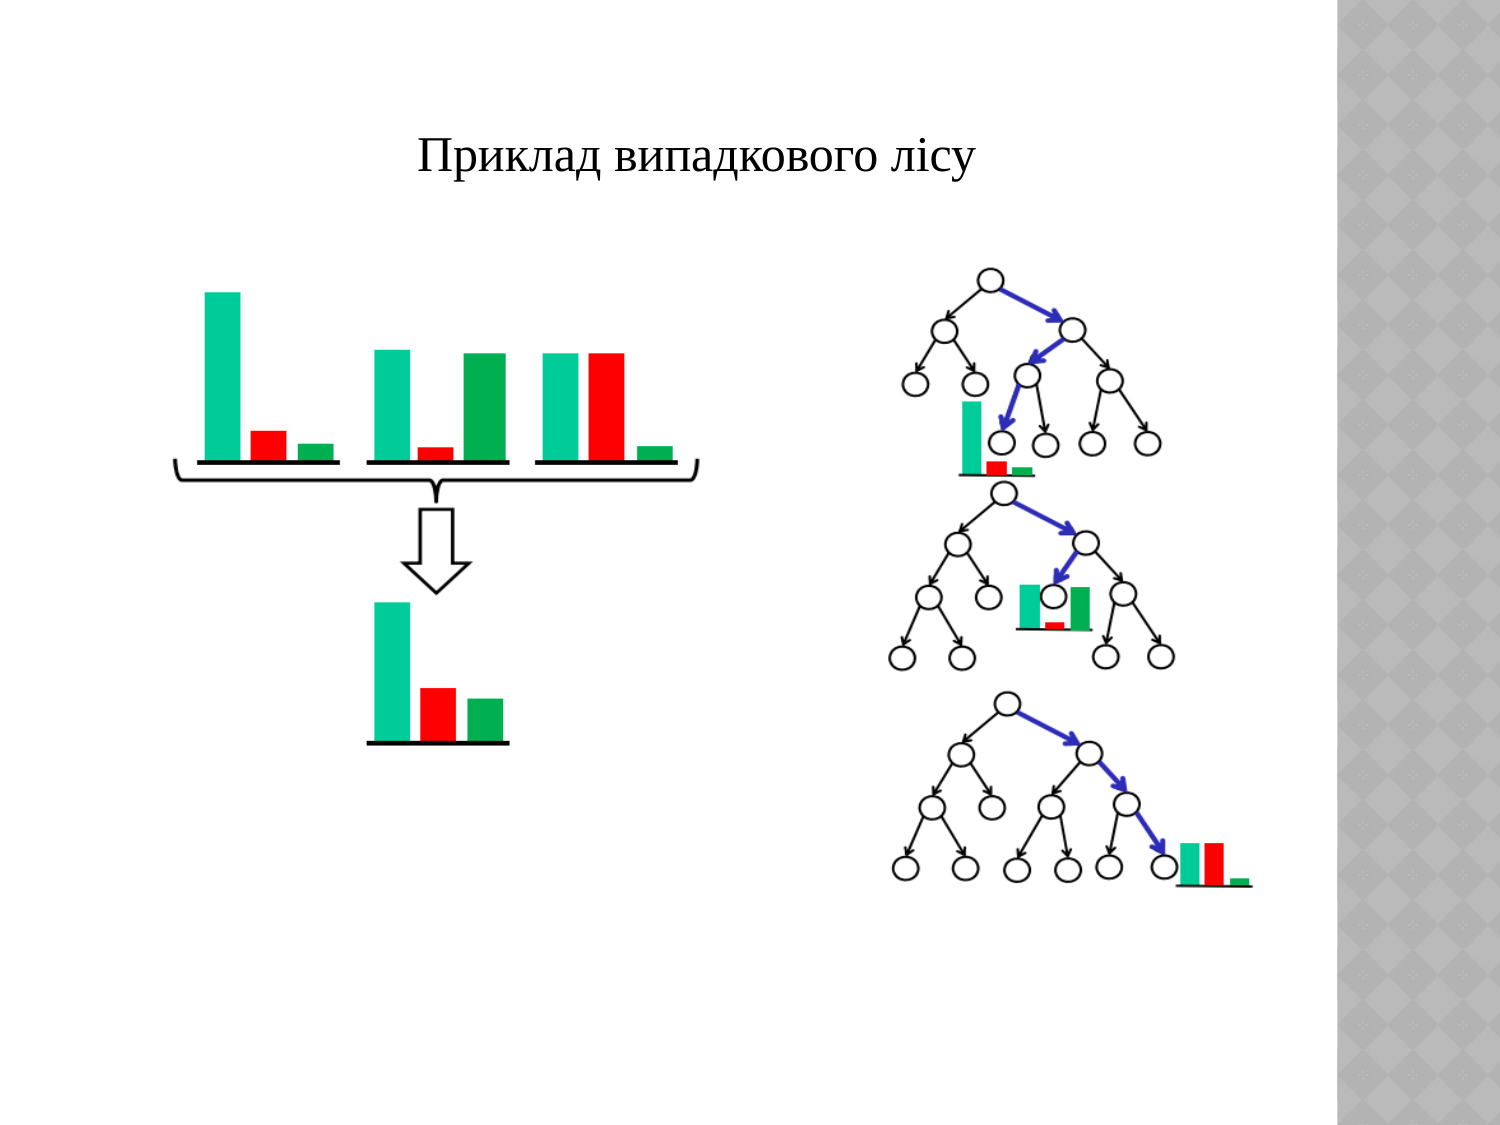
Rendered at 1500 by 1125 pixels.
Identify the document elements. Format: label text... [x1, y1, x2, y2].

text_box Приклад випадкового лісу [171, 113, 1223, 189]
picture [158, 266, 1259, 894]
